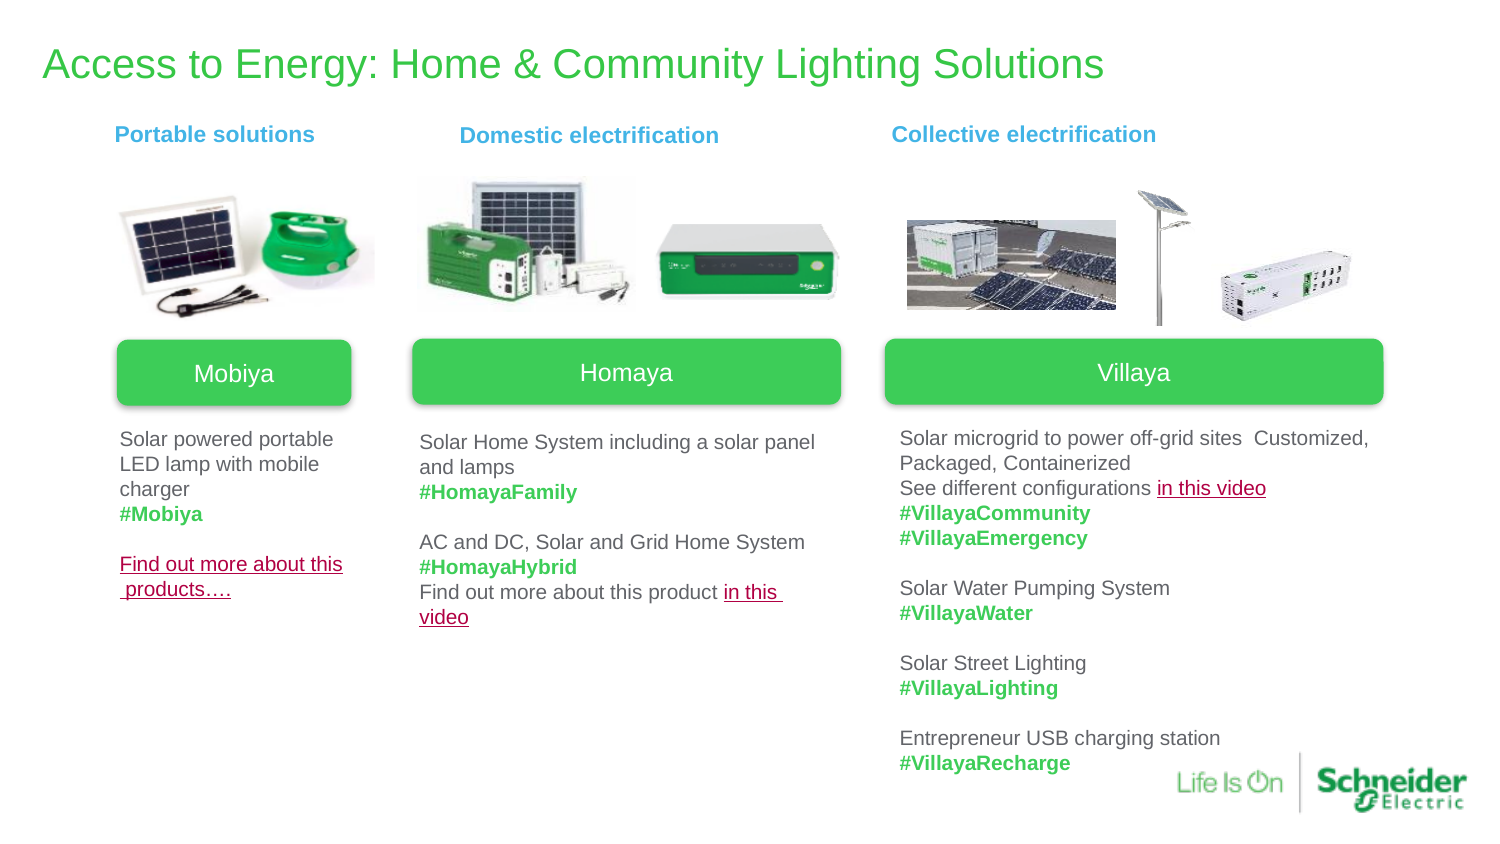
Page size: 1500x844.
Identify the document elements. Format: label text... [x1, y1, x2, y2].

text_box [100, 113, 1418, 786]
picture [1165, 739, 1481, 827]
title Access to Energy: Home & Community Lighting Solutions [42, 36, 1459, 88]
